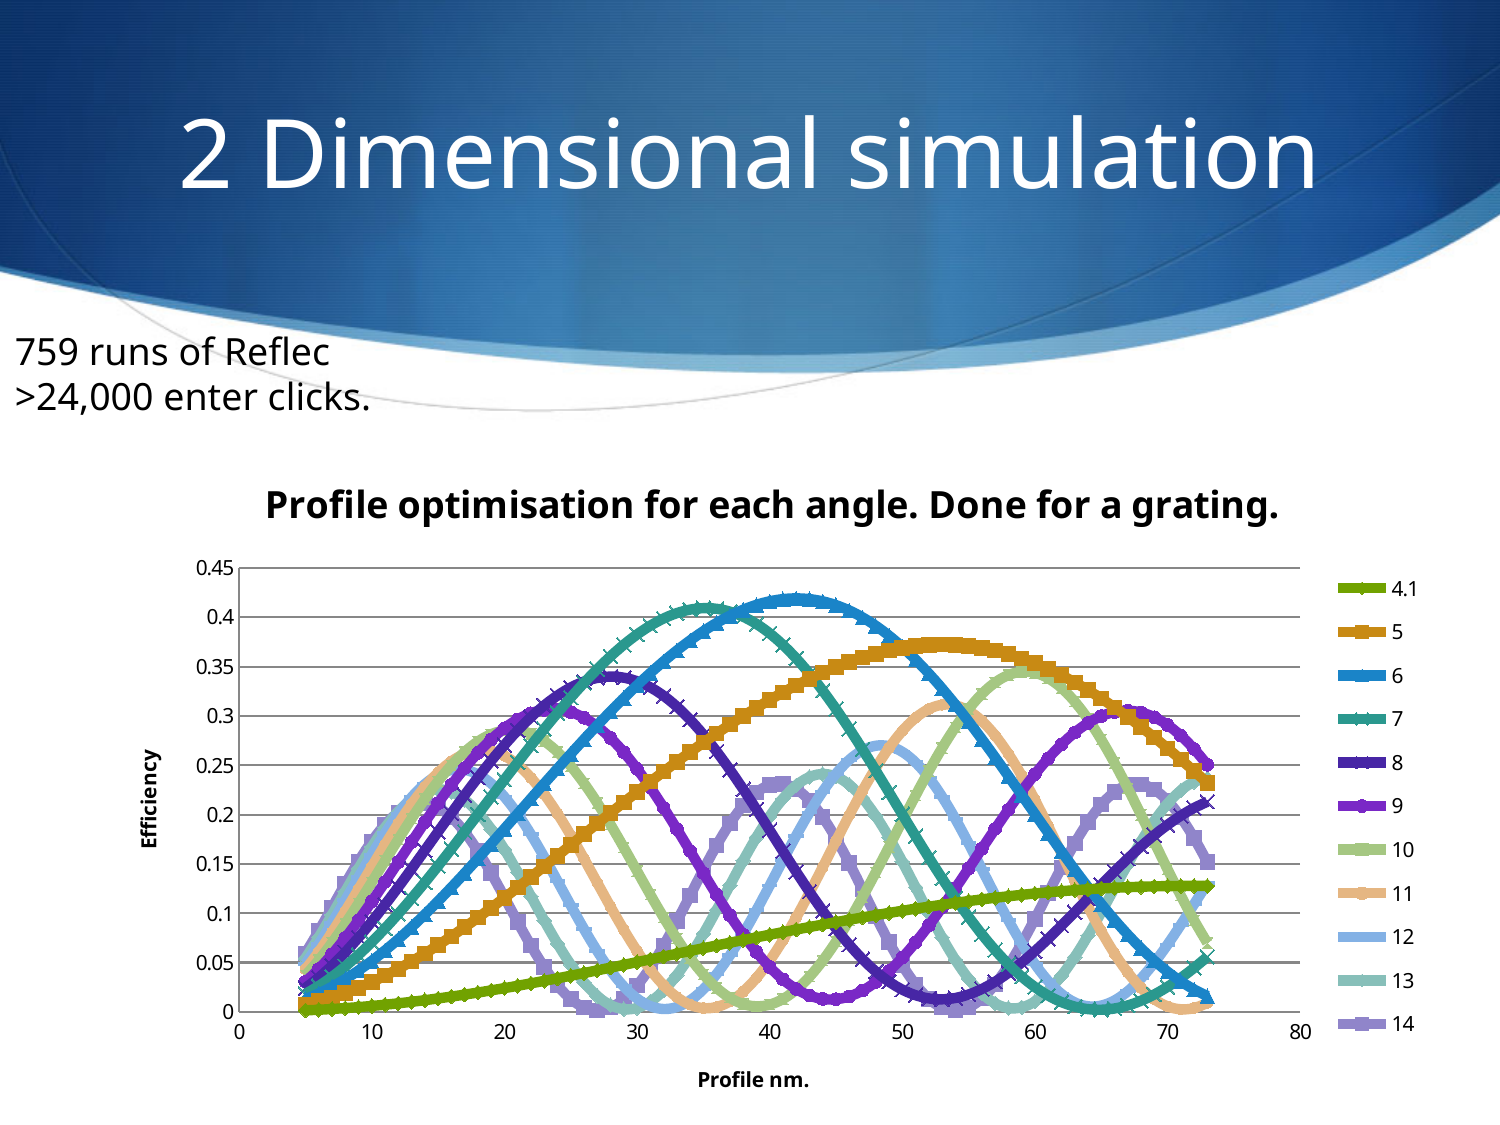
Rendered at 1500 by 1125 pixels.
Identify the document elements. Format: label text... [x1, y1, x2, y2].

picture [0, 0, 1500, 1125]
chart [101, 444, 1445, 1125]
text_box 759 runs of Reflec >24,000 enter clicks. [0, 320, 549, 425]
title 2 Dimensional simulation [75, 56, 1425, 245]
